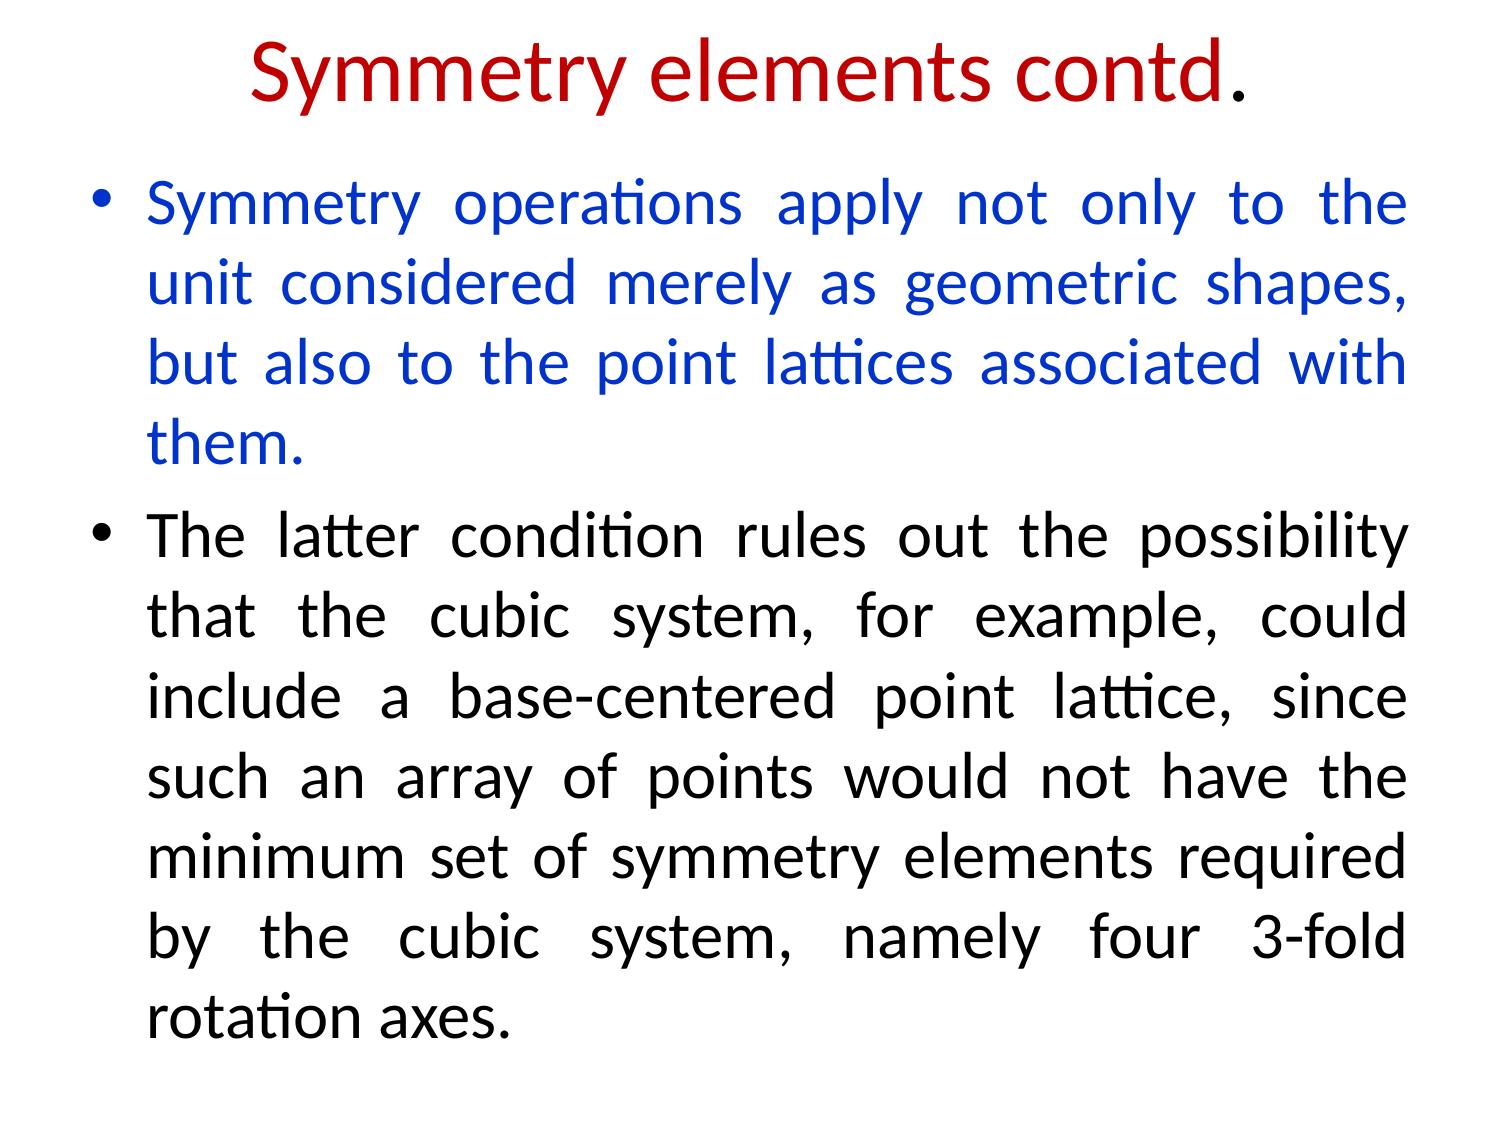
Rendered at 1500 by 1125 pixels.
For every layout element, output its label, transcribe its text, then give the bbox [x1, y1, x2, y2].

title Symmetry elements contd. [75, 0, 1425, 130]
list Symmetry operations apply not only to the unit considered merely as geometric shapes, but also to the point lattices associated with them. The latter condition rules out the possibility that the cubic system, for example, could include a base-centered point lattice, since such an array of points would not have the minimum set of symmetry elements required by the cubic system, namely four 3-fold rotation axes. [75, 149, 1425, 1125]
